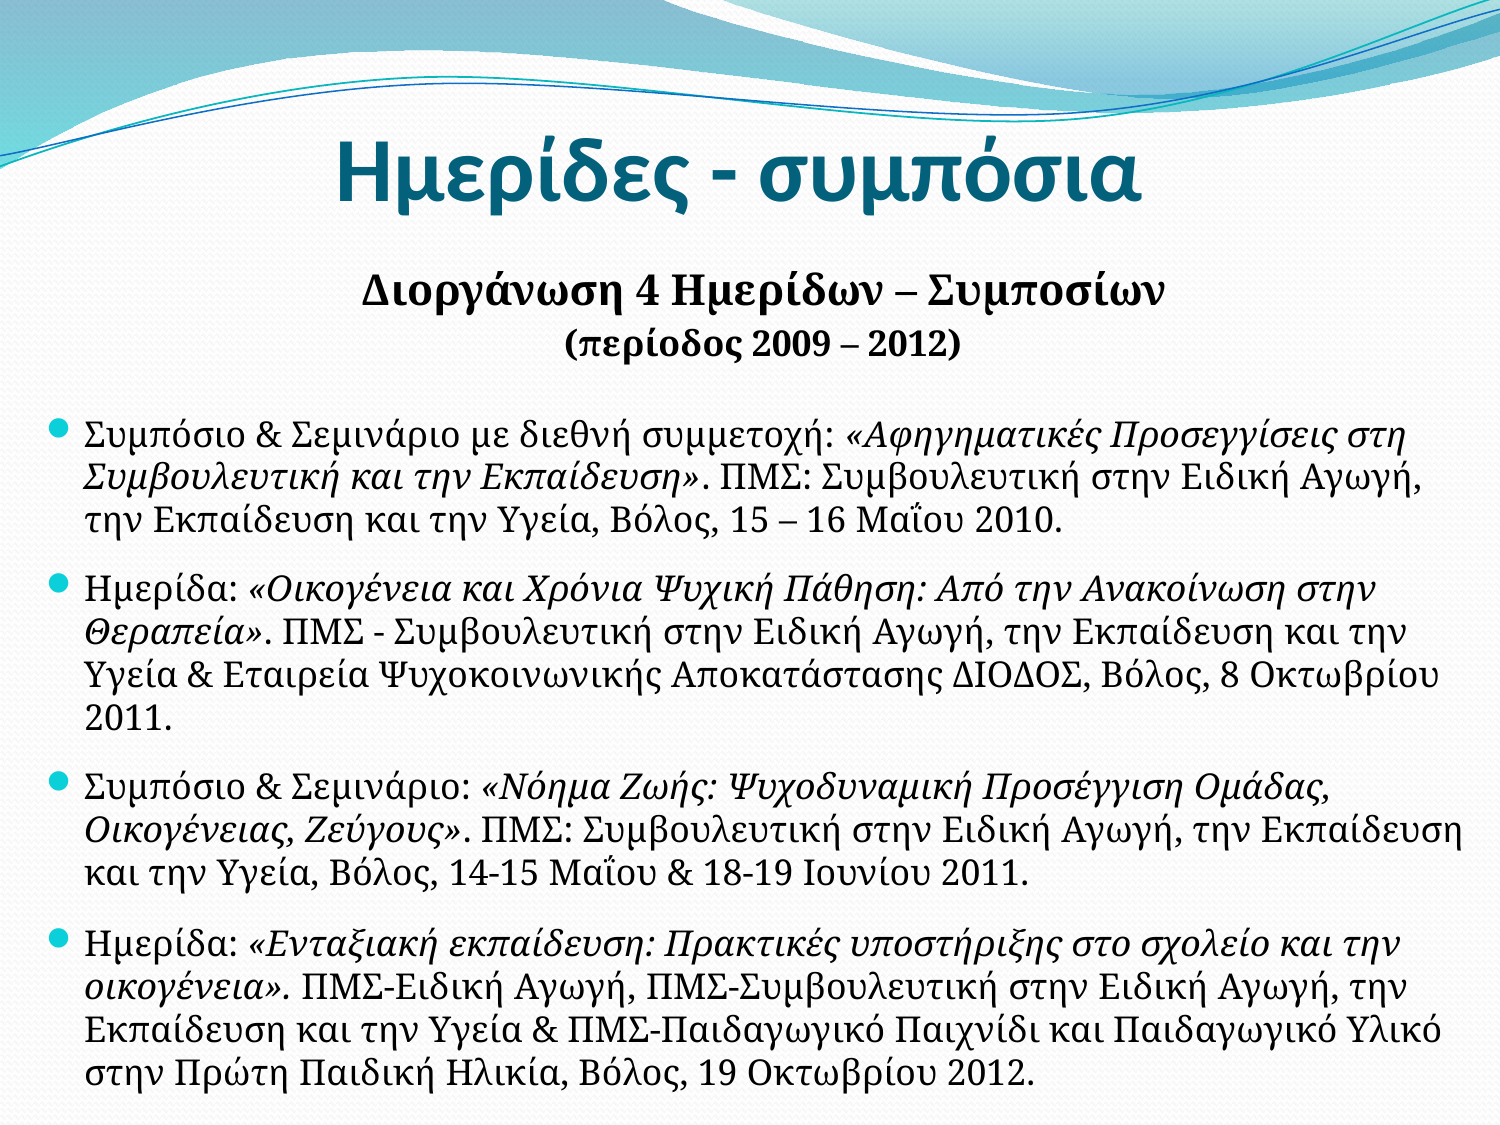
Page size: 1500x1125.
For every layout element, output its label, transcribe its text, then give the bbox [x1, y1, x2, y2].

list Διοργάνωση 4 Ημερίδων – Συμποσίων (περίοδος 2009 – 2012) Συμπόσιο & Σεμινάριο με διεθνή συμμετοχή: «Αφηγηματικές Προσεγγίσεις στη Συμβουλευτική και την Εκπαίδευση». ΠΜΣ: Συμβουλευτική στην Ειδική Αγωγή, την Εκπαίδευση και την Υγεία, Βόλος, 15 – 16 Μαΐου 2010. Ημερίδα: «Οικογένεια και Χρόνια Ψυχική Πάθηση: Από την Ανακοίνωση στην Θεραπεία». ΠΜΣ - Συμβουλευτική στην Ειδική Αγωγή, την Εκπαίδευση και την Υγεία & Εταιρεία Ψυχοκοινωνικής Αποκατάστασης ΔΙΟΔΟΣ, Βόλος, 8 Οκτωβρίου 2011. Συμπόσιο & Σεμινάριο: «Νόημα Ζωής: Ψυχοδυναμική Προσέγγιση Ομάδας, Οικογένειας, Ζεύγους». ΠΜΣ: Συμβουλευτική στην Ειδική Αγωγή, την Εκπαίδευση και την Υγεία, Βόλος, 14-15 Μαΐου & 18-19 Ιουνίου 2011. Ημερίδα: «Ενταξιακή εκπαίδευση: Πρακτικές υποστήριξης στο σχολείο και την οικογένεια». ΠΜΣ-Ειδική Αγωγή, ΠΜΣ-Συμβουλευτική στην Ειδική Αγωγή, την Εκπαίδευση και την Υγεία & ΠΜΣ-Παιδαγωγικό Παιχνίδι και Παιδαγωγικό Υλικό στην Πρώτη Παιδική Ηλικία, Βόλος, 19 Οκτωβρίου 2012. [31, 255, 1496, 1106]
title Ημερίδες - συμπόσια [64, 66, 1415, 220]
